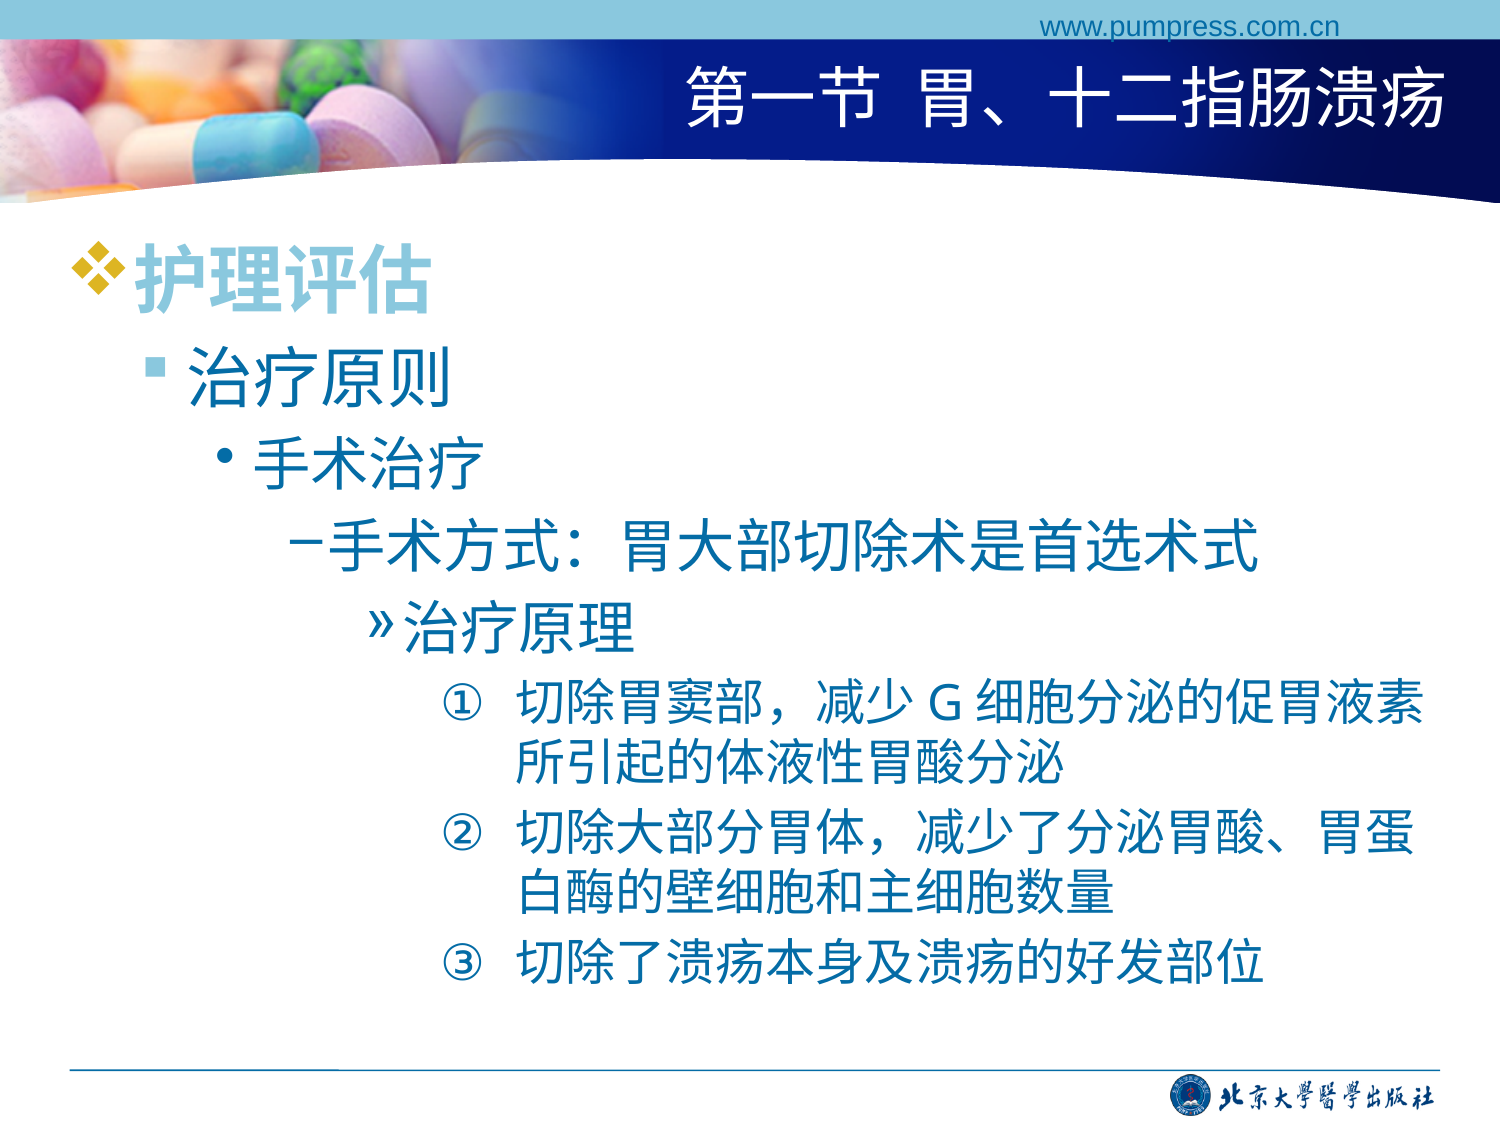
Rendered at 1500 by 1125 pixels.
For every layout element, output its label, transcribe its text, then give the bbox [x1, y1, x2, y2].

list 护理评估 治疗原则 手术治疗 手术方式：胃大部切除术是首选术式 治疗原理 切除胃窦部，减少G细胞分泌的促胃液素所引起的体液性胃酸分泌 切除大部分胃体，减少了分泌胃酸、胃蛋白酶的壁细胞和主细胞数量 切除了溃疡本身及溃疡的好发部位 [49, 224, 1463, 1026]
picture [0, 40, 1500, 203]
picture [1170, 1074, 1436, 1118]
slide_number www.pumpress.com.cn [1025, 0, 1463, 38]
title 第一节 胃、十二指肠溃疡 [137, 49, 1463, 143]
